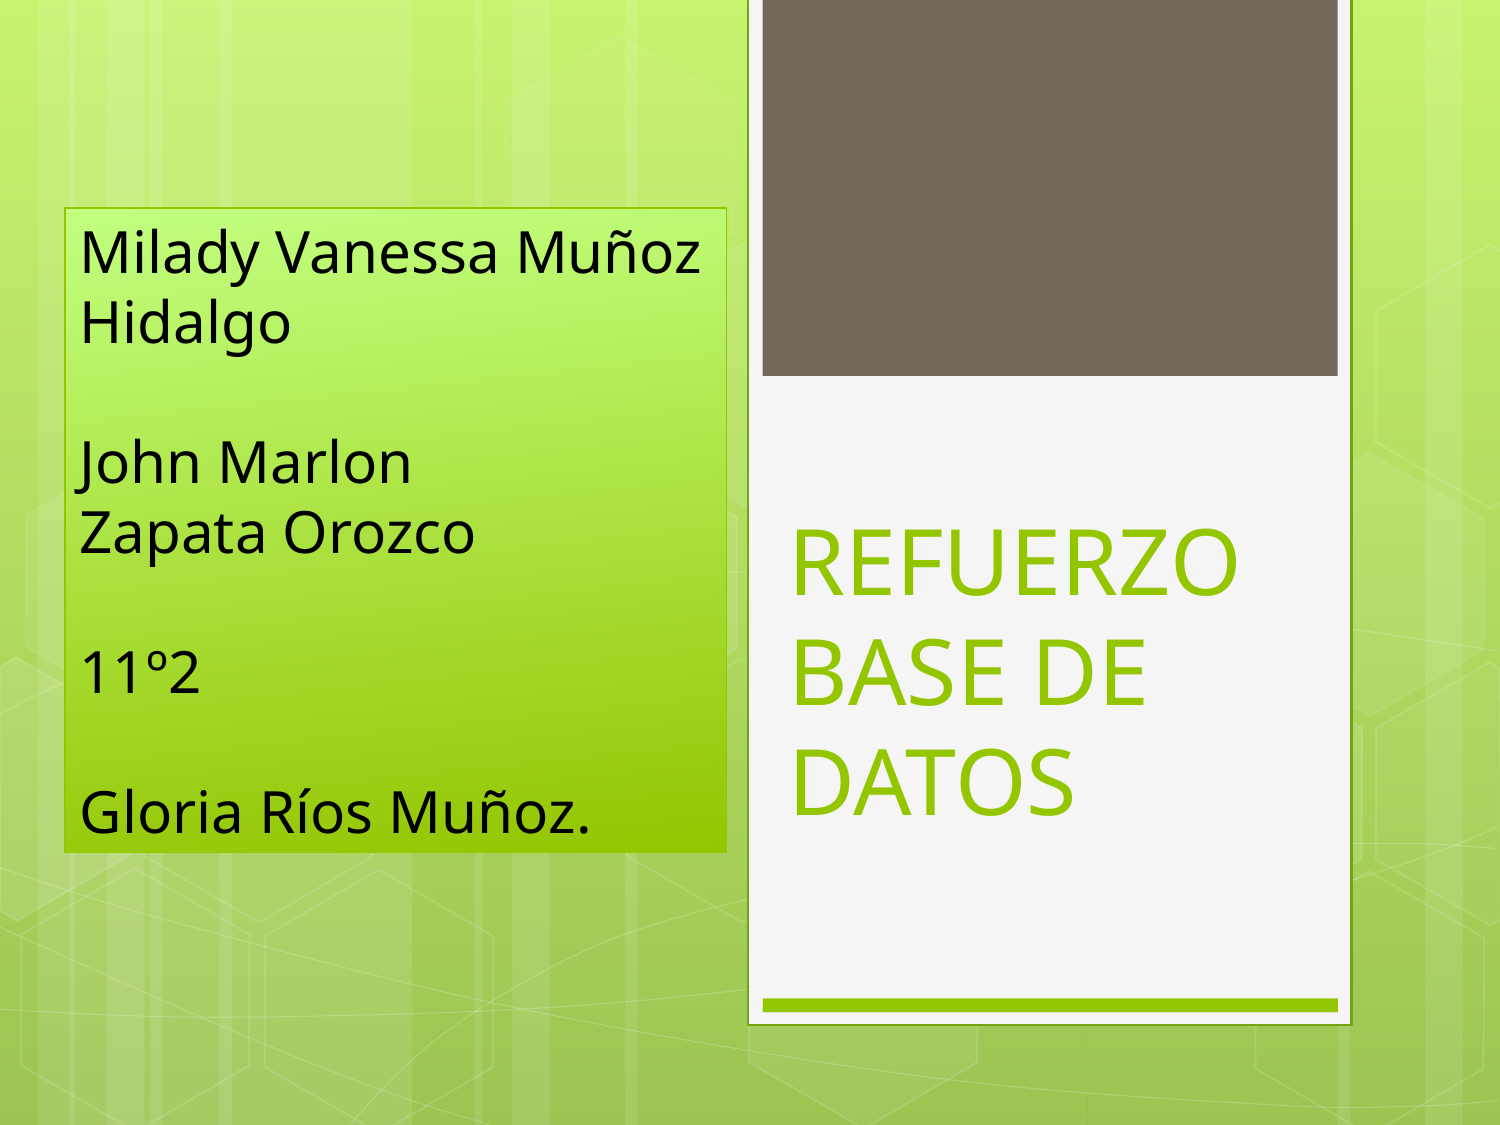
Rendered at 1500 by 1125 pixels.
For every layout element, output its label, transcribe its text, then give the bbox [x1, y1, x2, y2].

text_box Milady Vanessa Muñoz Hidalgo John Marlon Zapata Orozco 11º2 Gloria Ríos Muñoz. [64, 207, 727, 853]
title REFUERZO BASE DE DATOS [773, 503, 1318, 842]
